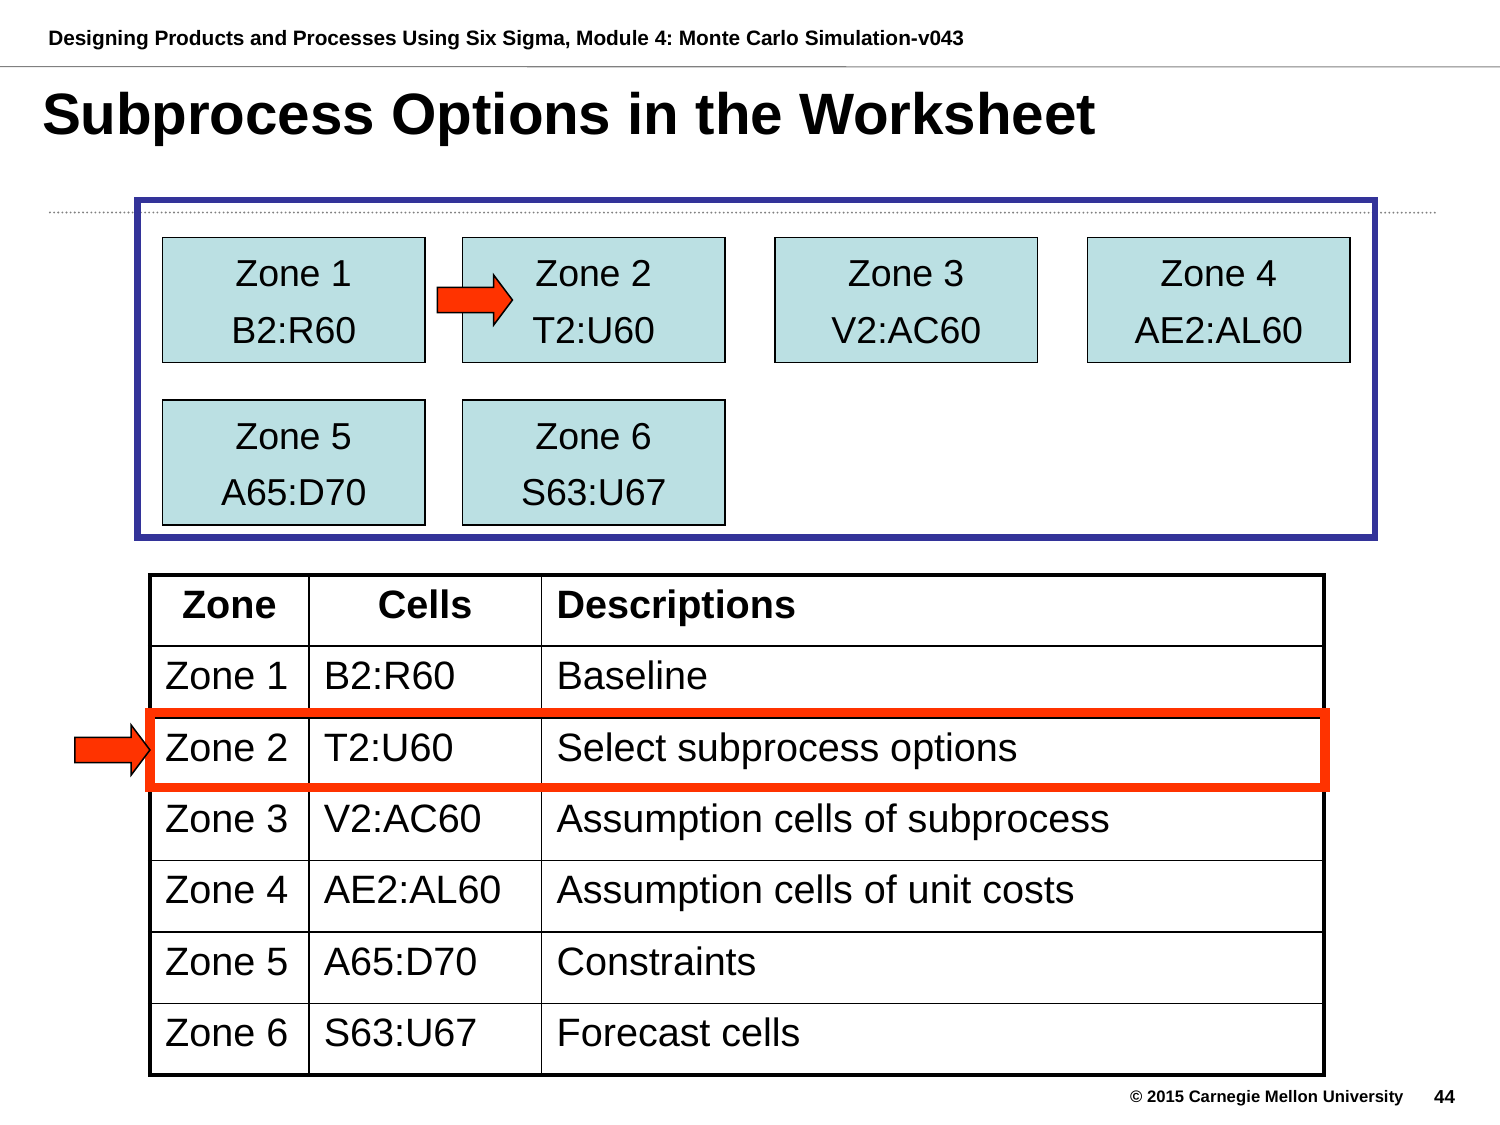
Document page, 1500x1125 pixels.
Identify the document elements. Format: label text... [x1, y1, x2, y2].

table_cell V2:AC60 [310, 790, 541, 860]
table_cell AE2:AL60 [310, 861, 541, 931]
text_box [150, 712, 1325, 788]
table_cell A65:D70 [310, 933, 541, 1003]
table_cell Zone 5 [152, 933, 308, 1003]
title Subprocess Options in the Worksheet [42, 89, 1438, 146]
table_header Cells [310, 577, 541, 645]
table_cell Zone 3 [152, 790, 308, 860]
table_cell Baseline [542, 647, 1322, 712]
table_cell Assumption cells of subprocess [542, 790, 1322, 860]
text_box [74, 725, 150, 776]
table_cell Constraints [542, 933, 1322, 1003]
table_cell B2:R60 [310, 647, 541, 712]
table_cell Zone 4 [152, 861, 308, 931]
table_cell S63:U67 [310, 1004, 541, 1073]
table_cell Forecast cells [542, 1004, 1322, 1073]
table_header Descriptions [542, 577, 1322, 645]
table_cell Assumption cells of unit costs [542, 861, 1322, 931]
table_cell Zone 1 [152, 647, 308, 712]
table_cell Zone 6 [152, 1004, 308, 1073]
text_box [437, 275, 513, 326]
text_box [137, 200, 1375, 538]
table_header Zone [152, 577, 308, 645]
